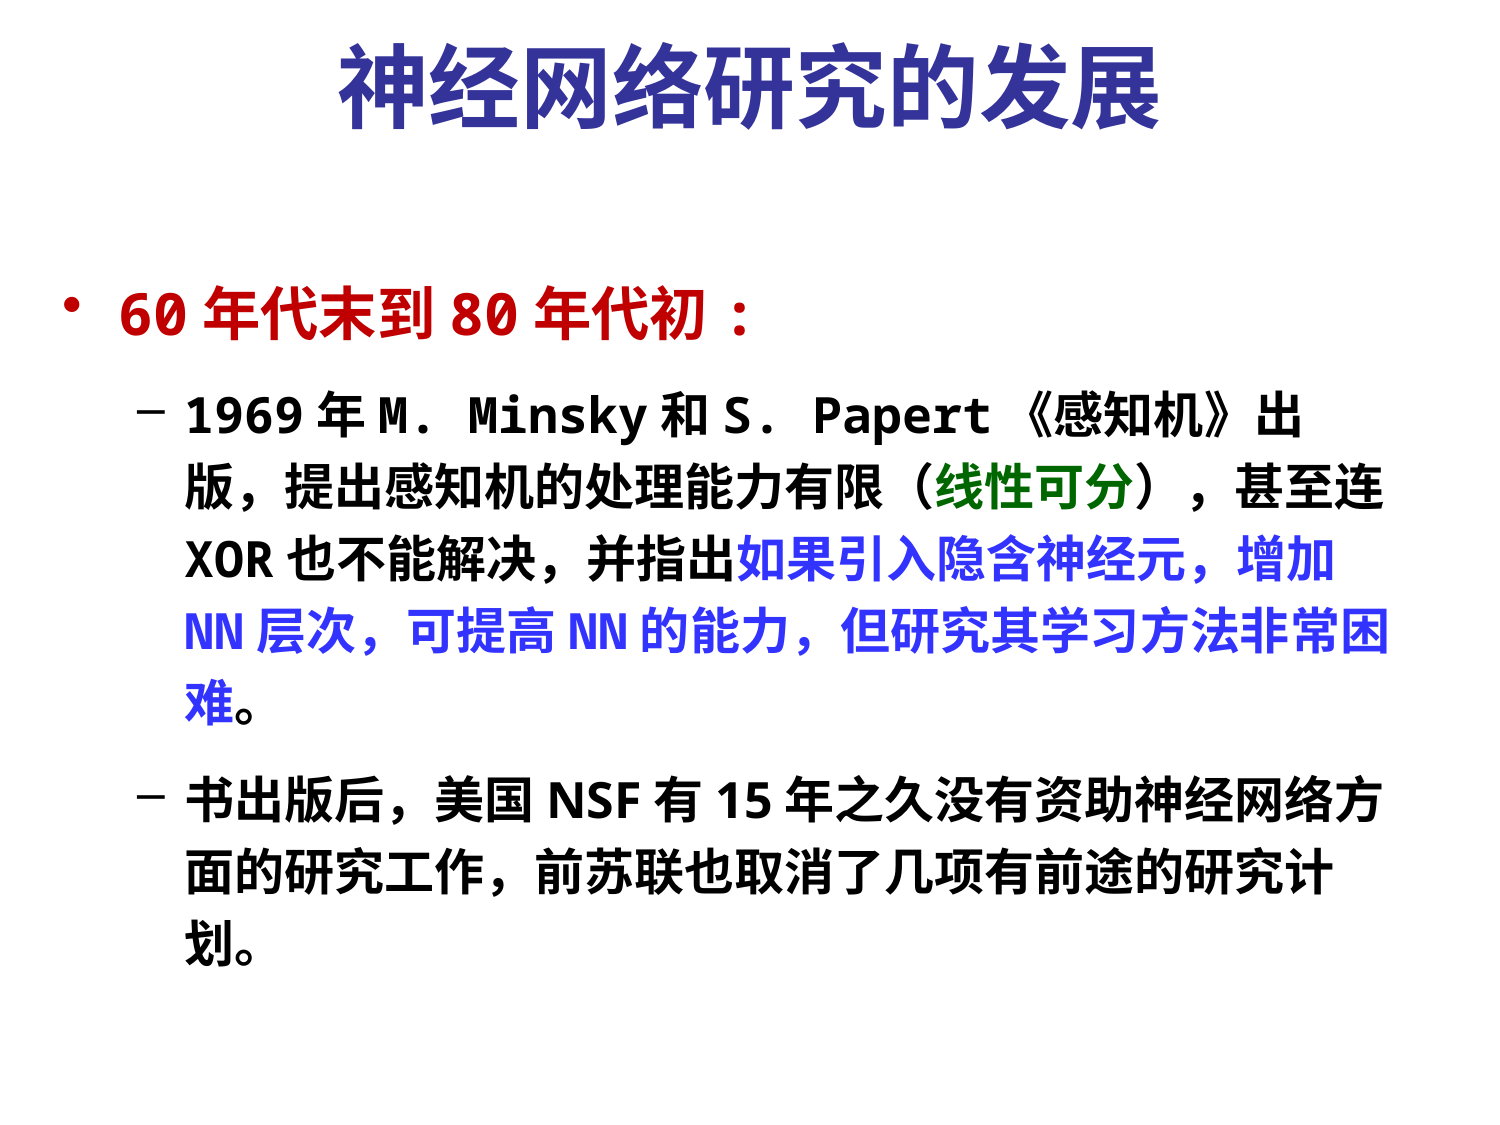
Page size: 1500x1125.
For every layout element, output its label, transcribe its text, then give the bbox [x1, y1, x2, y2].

title 神经网络研究的发展 [47, 42, 1453, 127]
list 60年代末到80年代初: 1969年M. Minsky和S. Papert《感知机》出版，提出感知机的处理能力有限（线性可分），甚至连XOR也不能解决，并指出如果引入隐含神经元，增加NN层次，可提高NN的能力，但研究其学习方法非常困难。 书出版后，美国NSF有15年之久没有资助神经网络方面的研究工作，前苏联也取消了几项有前途的研究计划。 [47, 255, 1406, 947]
